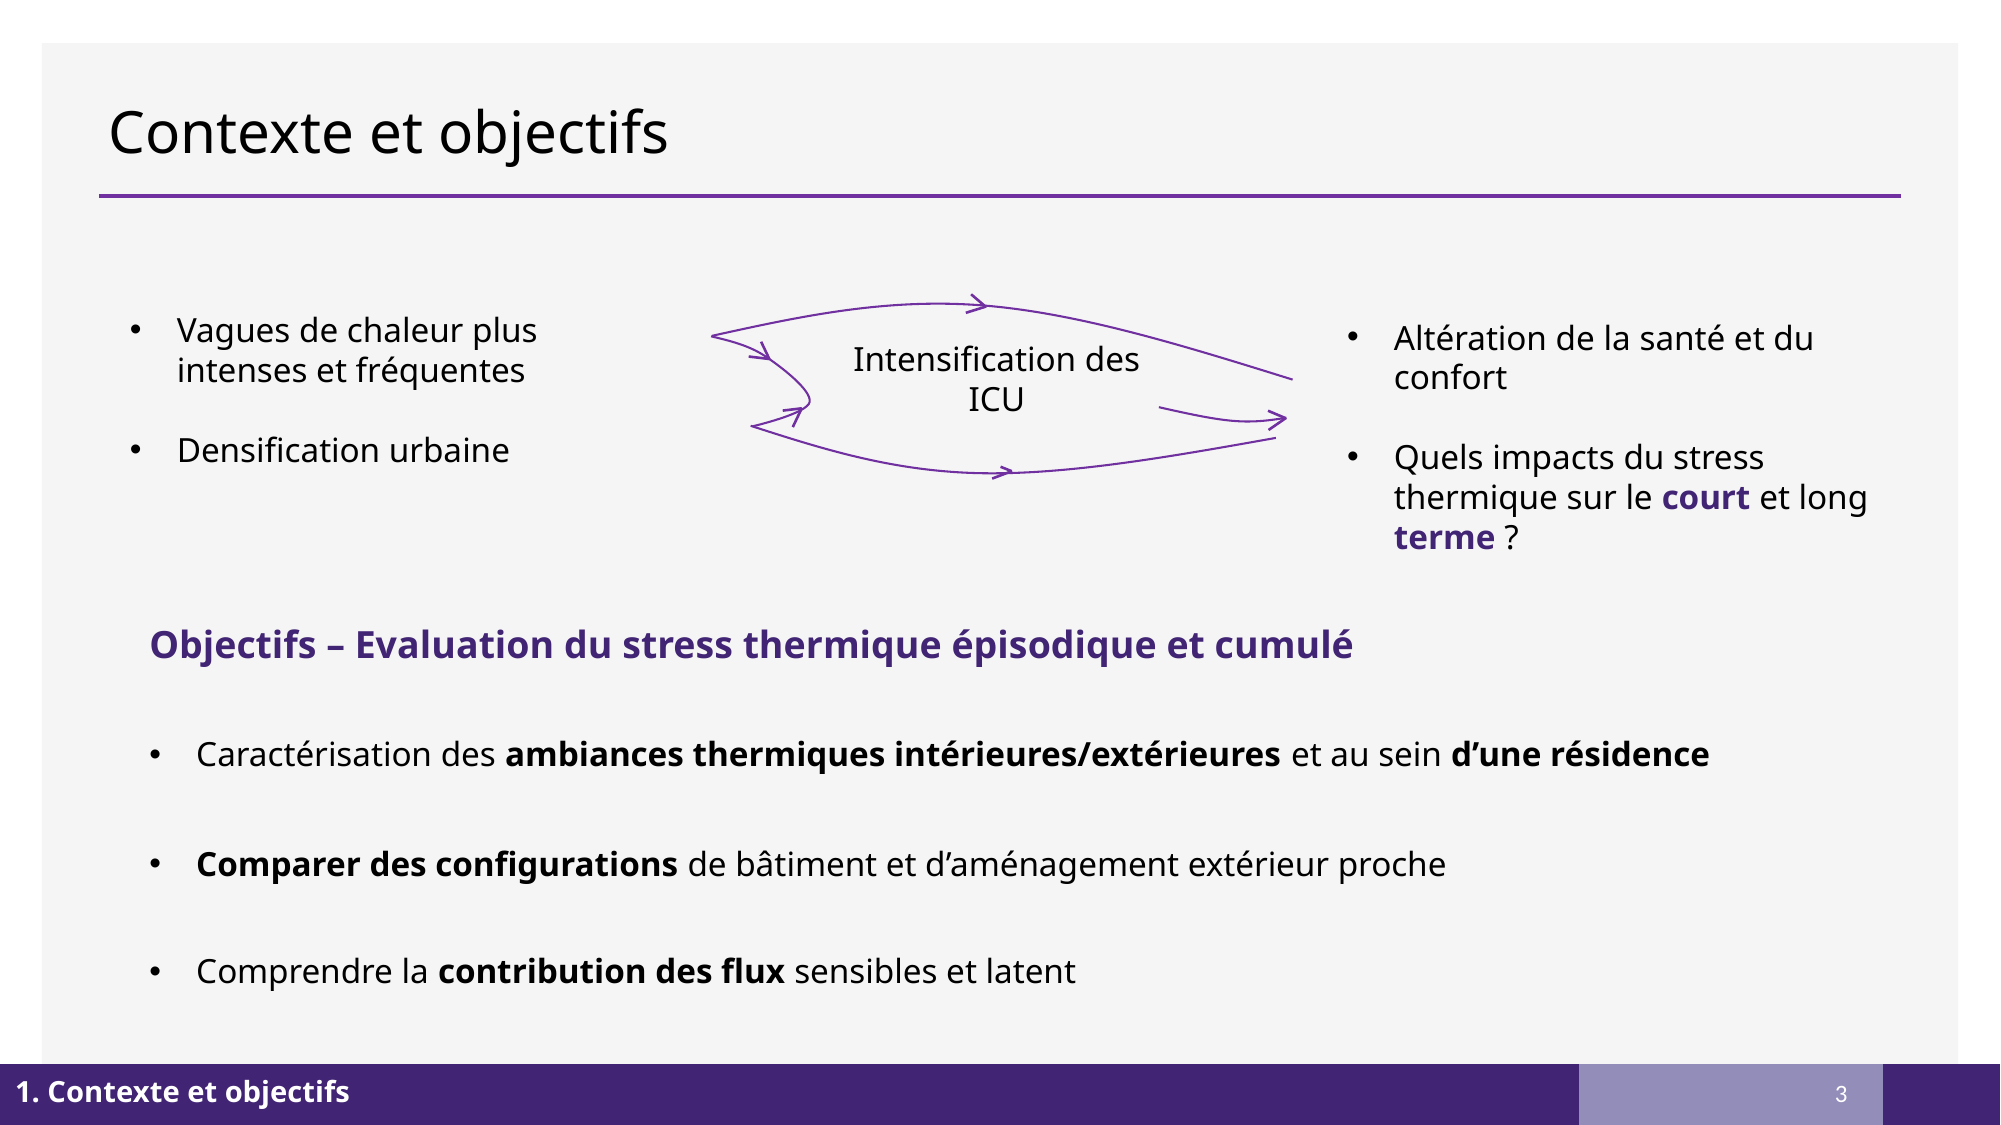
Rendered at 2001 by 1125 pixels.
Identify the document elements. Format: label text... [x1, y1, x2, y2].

title Contexte et objectifs [93, 67, 1222, 173]
text_box Intensification des ICU [821, 345, 1173, 425]
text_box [750, 425, 1276, 476]
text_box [962, 294, 984, 312]
text_box Altération de la santé et du confort Quels impacts du stress thermique sur le court et long terme ? [1332, 309, 1936, 564]
text_box 3 [1705, 1062, 1863, 1122]
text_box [748, 341, 770, 360]
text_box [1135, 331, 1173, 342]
table_header [1883, 1064, 2000, 1125]
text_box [779, 406, 801, 424]
text_box Vagues de chaleur plus intenses et fréquentes Densification urbaine [115, 301, 675, 477]
text_box Objectifs – Evaluation du stress thermique épisodique et cumulé Caractérisation des ambiances thermiques intérieures/extérieures et au sein d’une résidence Comparer des configurations de bâtiment et d’aménagement extérieur proche Comprendre la contribution des flux sensibles et latent [134, 613, 1956, 998]
text_box [1158, 406, 1261, 423]
text_box [710, 336, 811, 425]
text_box [711, 302, 1293, 381]
table_header [1579, 1064, 1883, 1125]
table_header 1. Contexte et objectifs [0, 1064, 1579, 1125]
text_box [1261, 409, 1283, 428]
